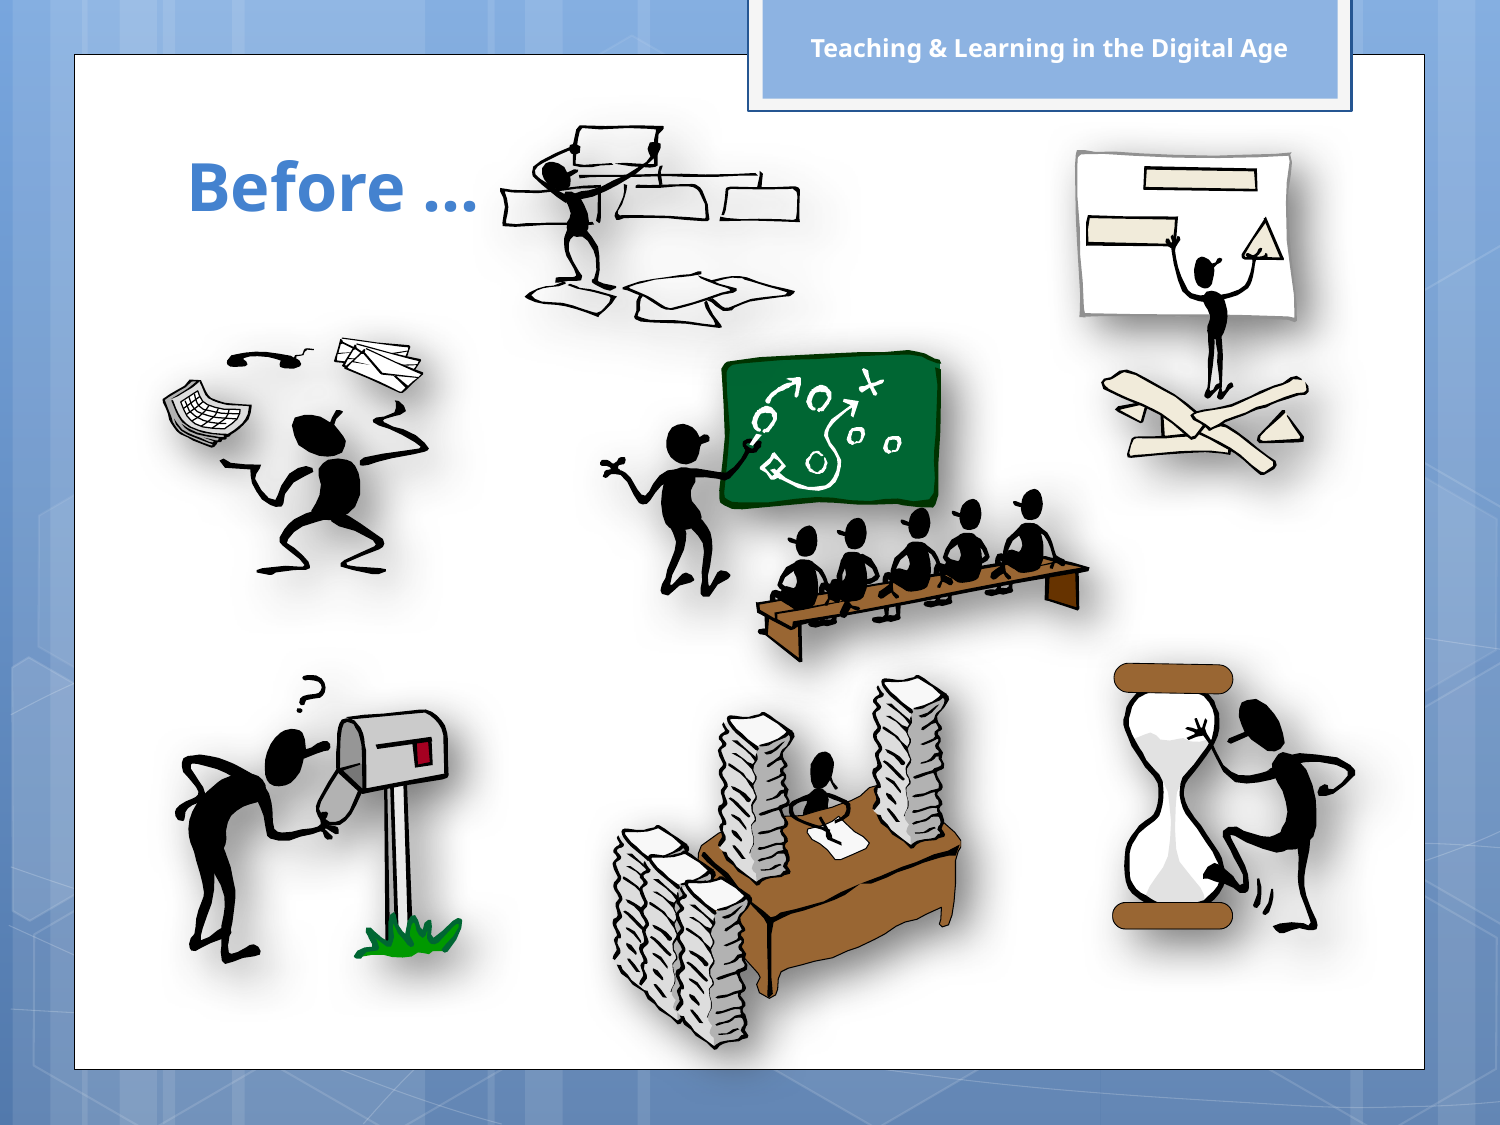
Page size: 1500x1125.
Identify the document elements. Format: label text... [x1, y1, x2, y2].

picture [1112, 662, 1356, 934]
picture [162, 337, 430, 576]
picture [599, 149, 1309, 663]
picture [174, 674, 463, 965]
picture [612, 674, 962, 1051]
picture [499, 124, 801, 328]
text_box Teaching & Learning in the Digital Age [787, 24, 1313, 70]
text_box Before … [171, 137, 493, 250]
